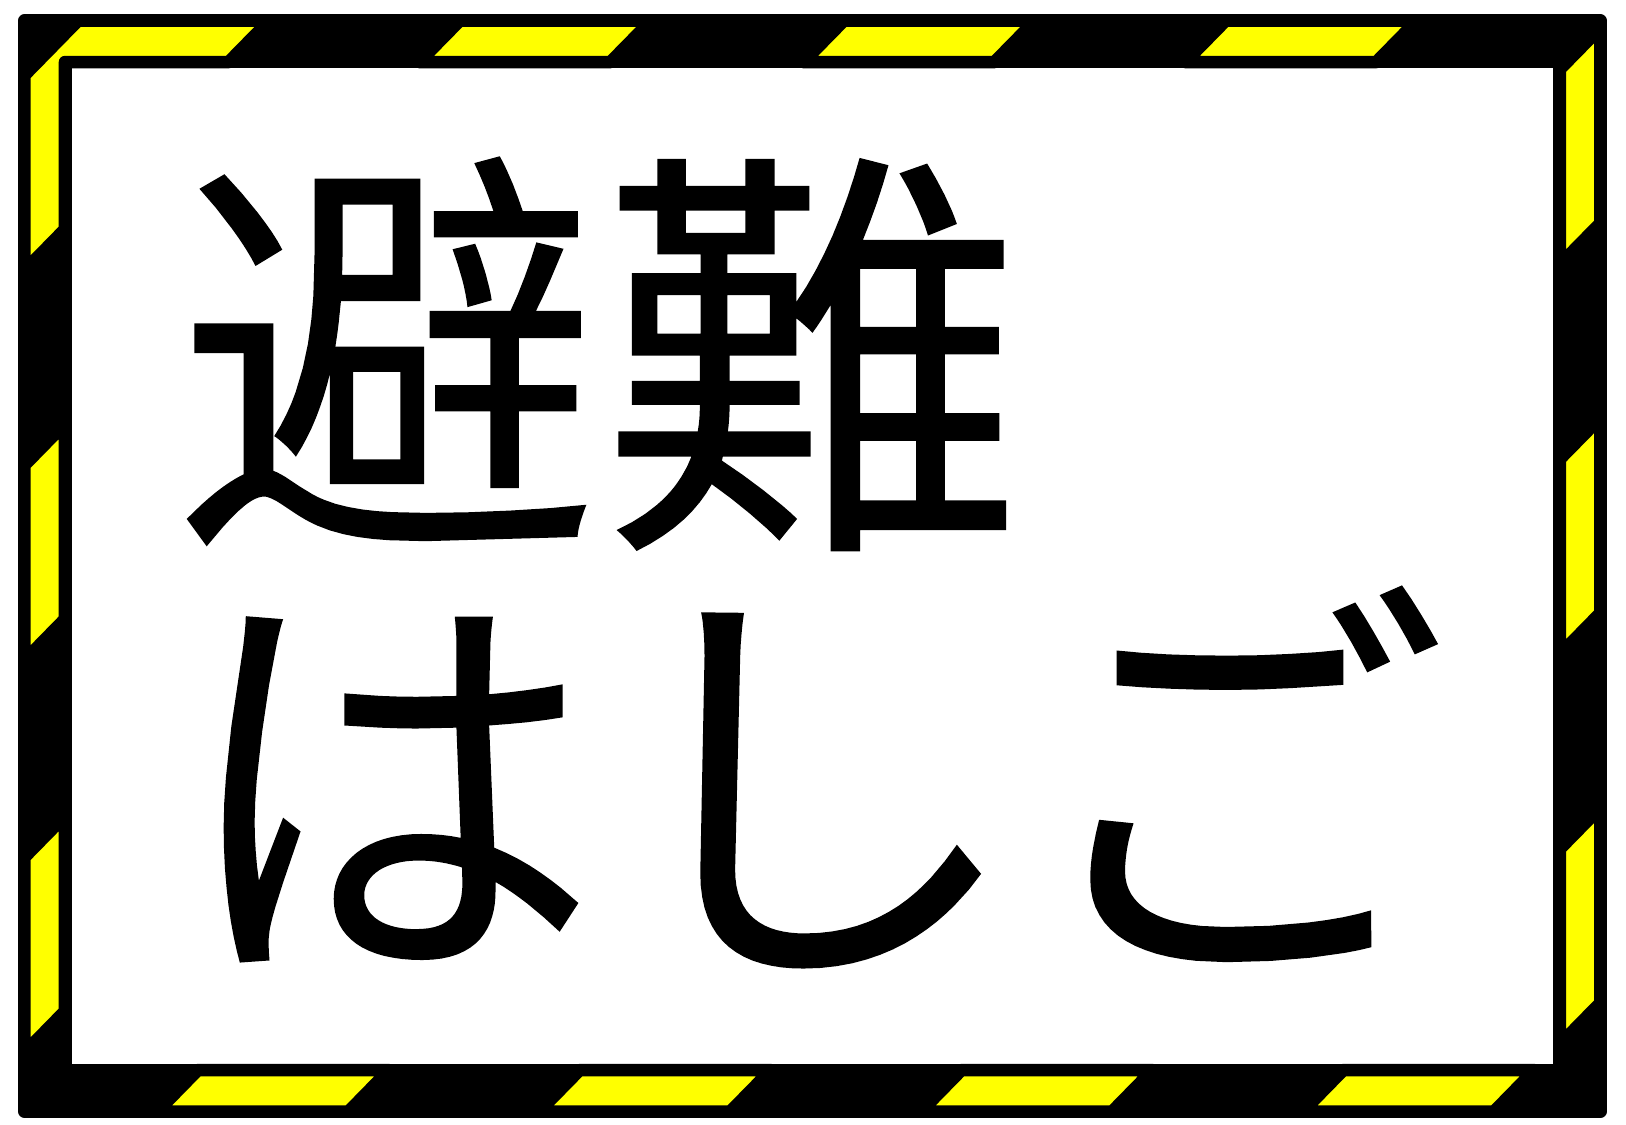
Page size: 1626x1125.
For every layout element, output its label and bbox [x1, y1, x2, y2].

text_box [24, 20, 1601, 1112]
